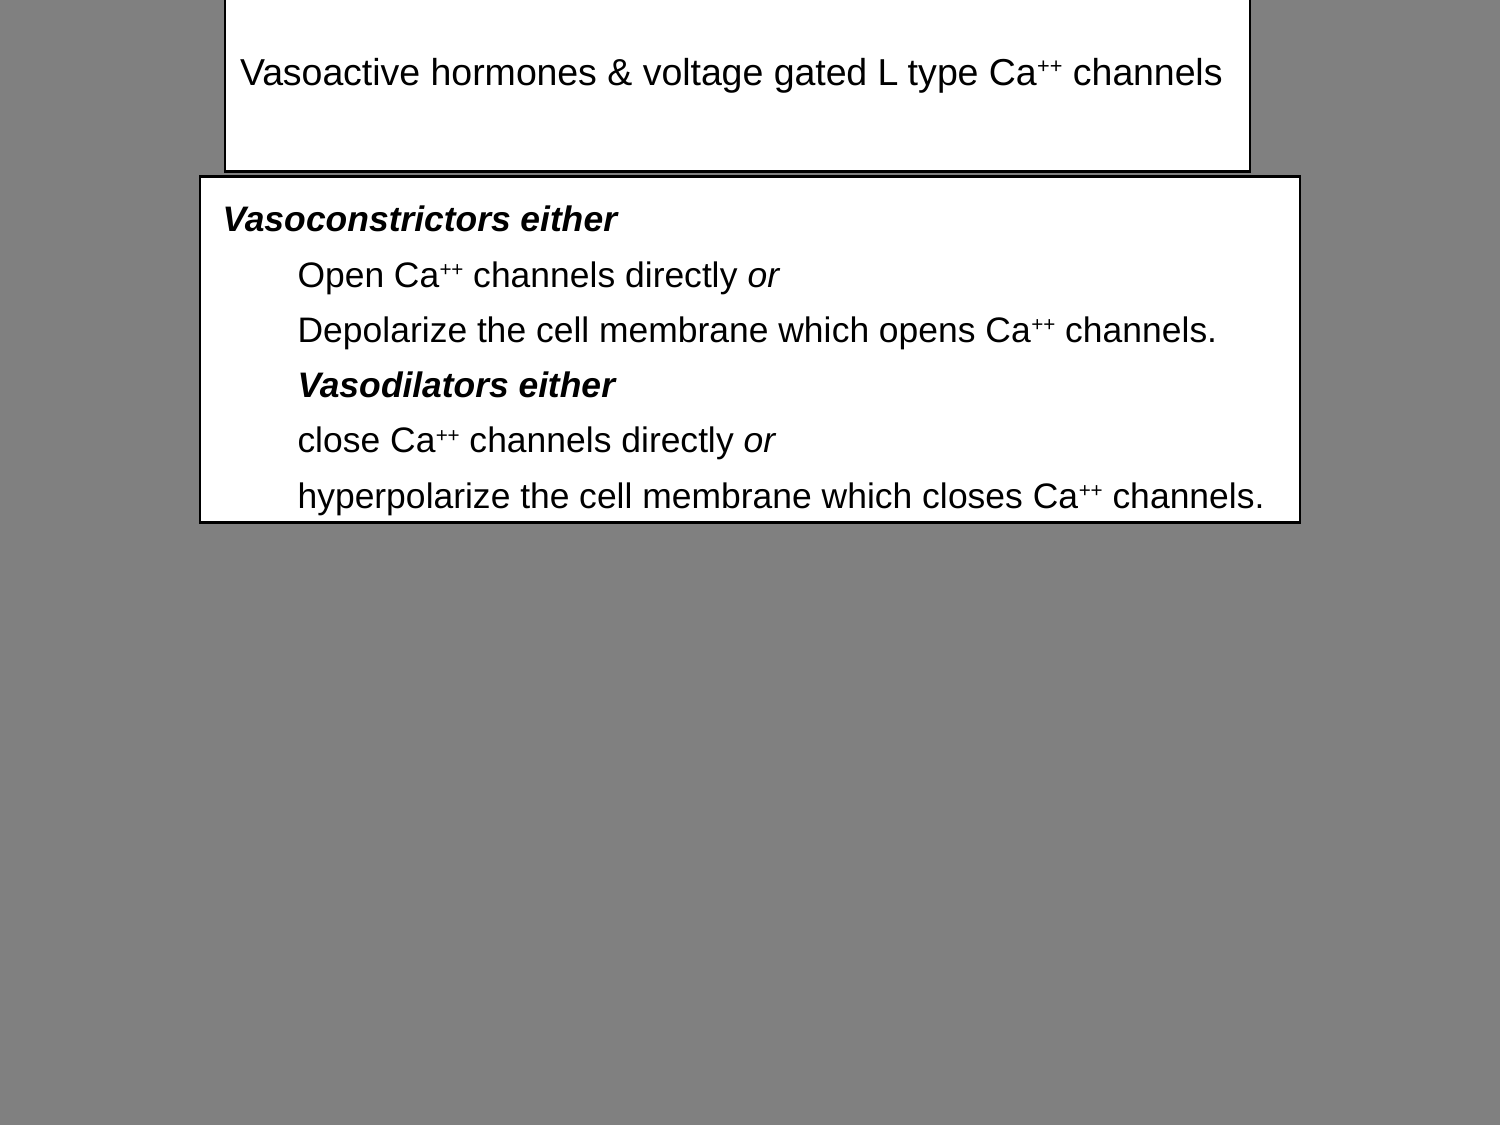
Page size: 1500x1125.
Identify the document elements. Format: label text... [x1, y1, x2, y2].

title Vasoactive hormones & voltage gated L type Ca++ channels [224, 0, 1251, 173]
text_box Vasoconstrictors either Open Ca++ channels directly or Depolarize the cell membrane which opens Ca++ channels. Vasodilators either close Ca++ channels directly or hyperpolarize the cell membrane which closes Ca++ channels. [200, 176, 1300, 523]
